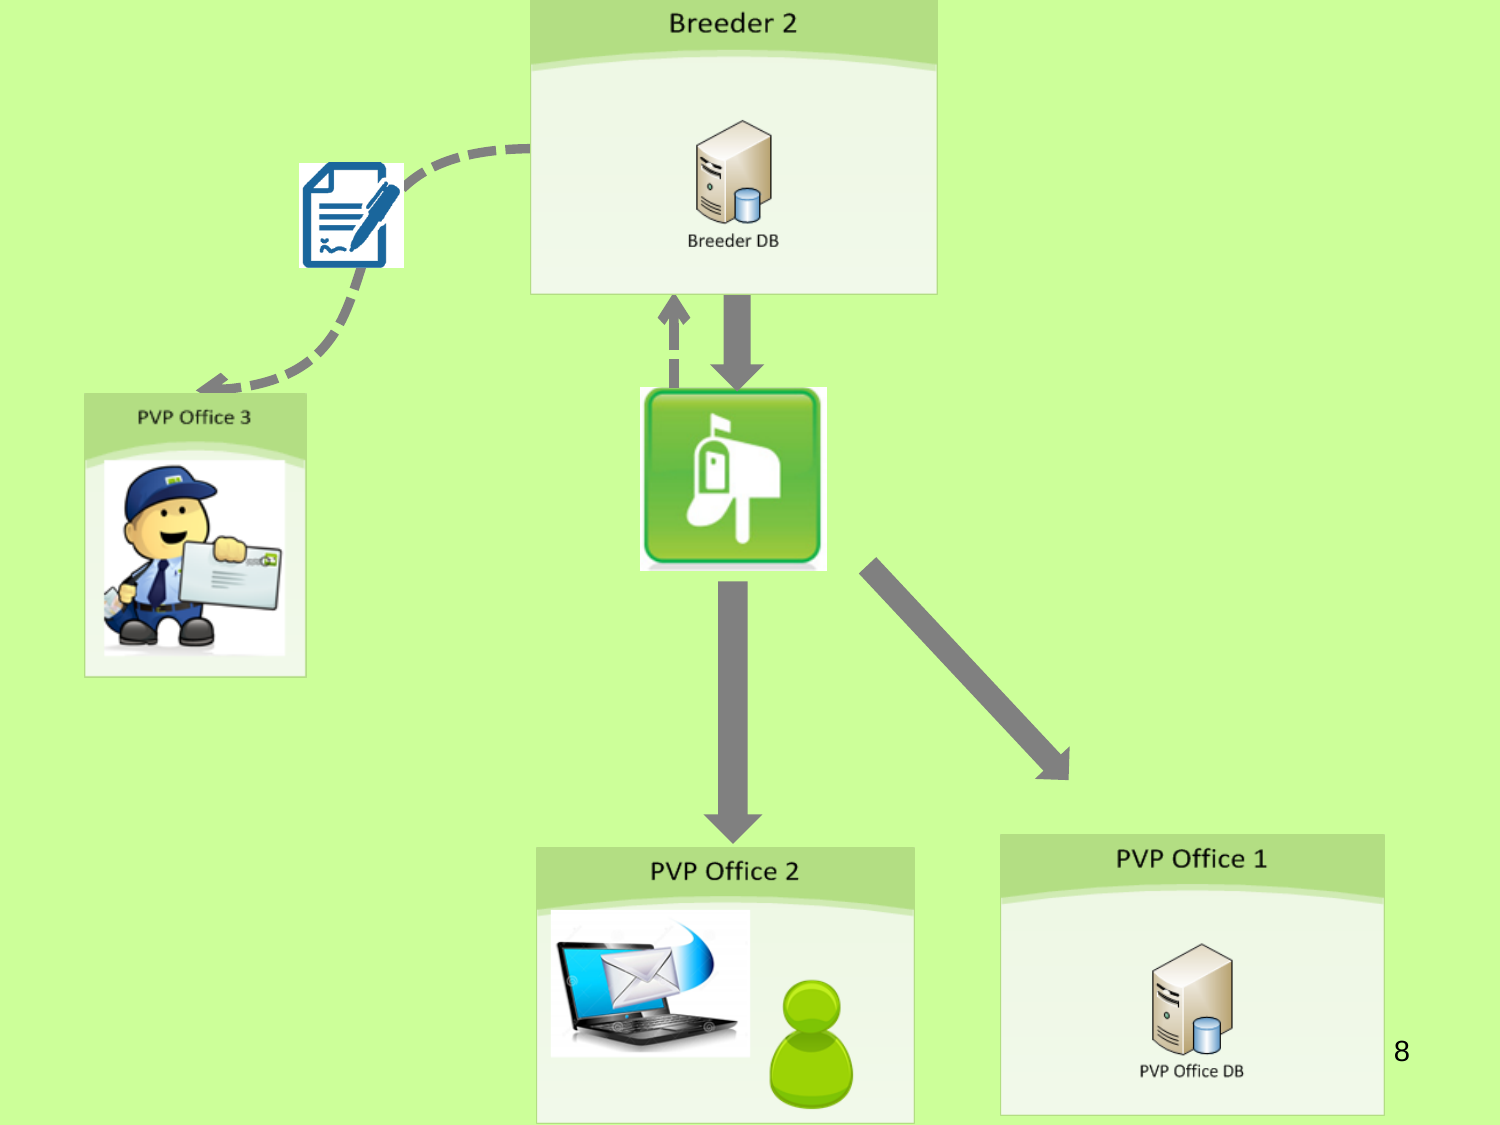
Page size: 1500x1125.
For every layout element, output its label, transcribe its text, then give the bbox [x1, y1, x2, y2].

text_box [195, 148, 534, 391]
slide_number 8 [1388, 1024, 1425, 1103]
picture [535, 846, 916, 1125]
text_box [701, 580, 765, 845]
picture [1000, 834, 1385, 1116]
text_box [708, 303, 767, 386]
picture [298, 162, 404, 268]
picture [84, 393, 307, 679]
picture [640, 387, 827, 571]
picture [530, 0, 938, 296]
text_box [856, 555, 1072, 783]
